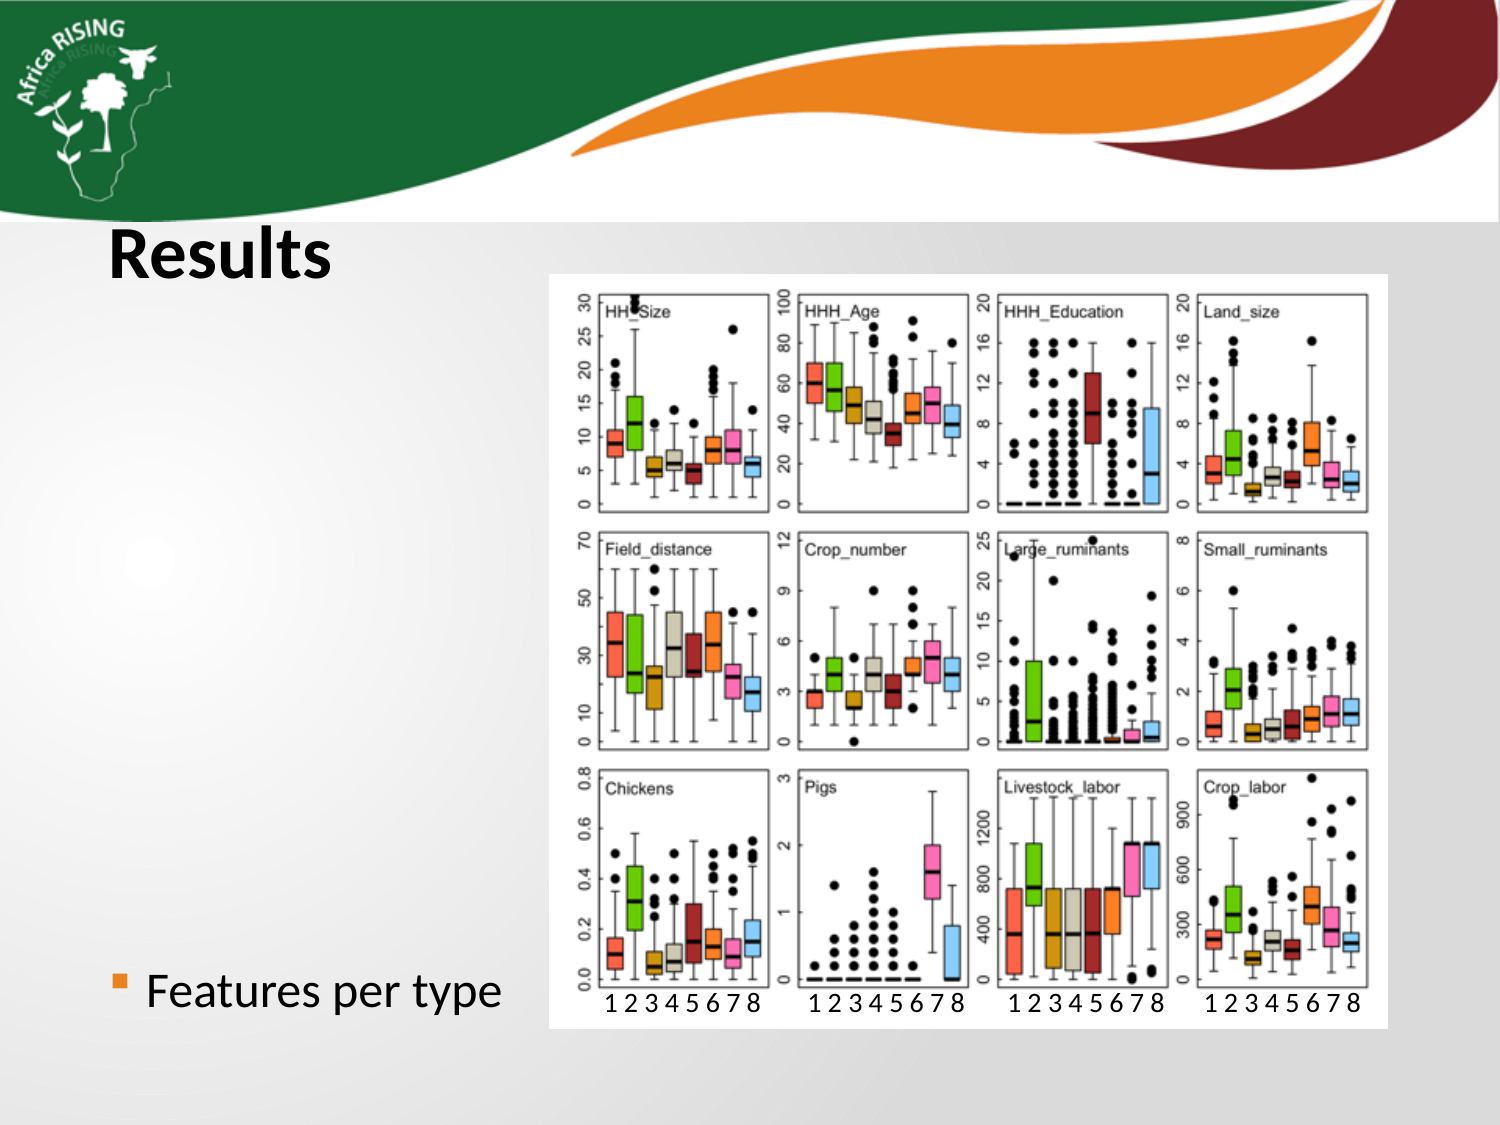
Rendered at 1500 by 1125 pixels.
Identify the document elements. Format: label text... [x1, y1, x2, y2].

list Results [75, 196, 1412, 384]
picture [0, 0, 1499, 222]
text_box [549, 274, 1388, 1030]
list Features per type [75, 950, 1412, 1071]
